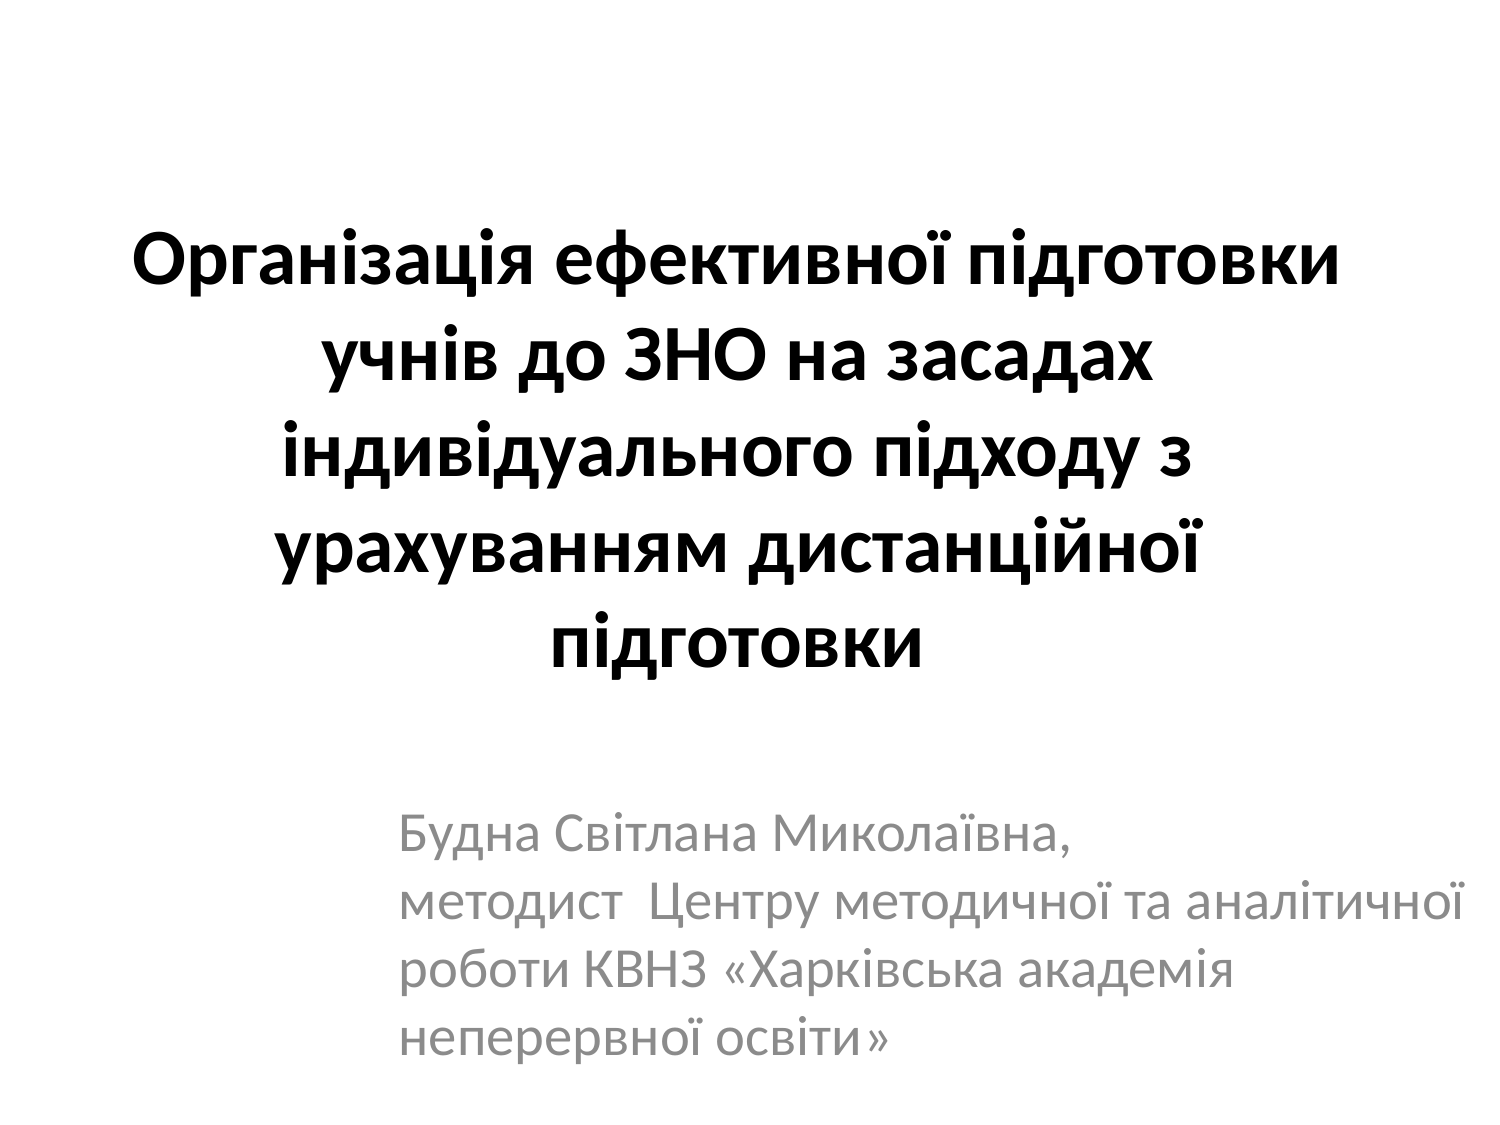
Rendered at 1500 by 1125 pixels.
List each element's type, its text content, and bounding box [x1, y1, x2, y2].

title Організація ефективної підготовки учнів до ЗНО на засадах індивідуального підходу з урахуванням дистанційної підготовки [100, 196, 1376, 693]
subtitle Будна Світлана Миколаївна, методист Центру методичної та аналітичної роботи КВНЗ «Харківська академія неперервної освіти» [383, 786, 1500, 1075]
